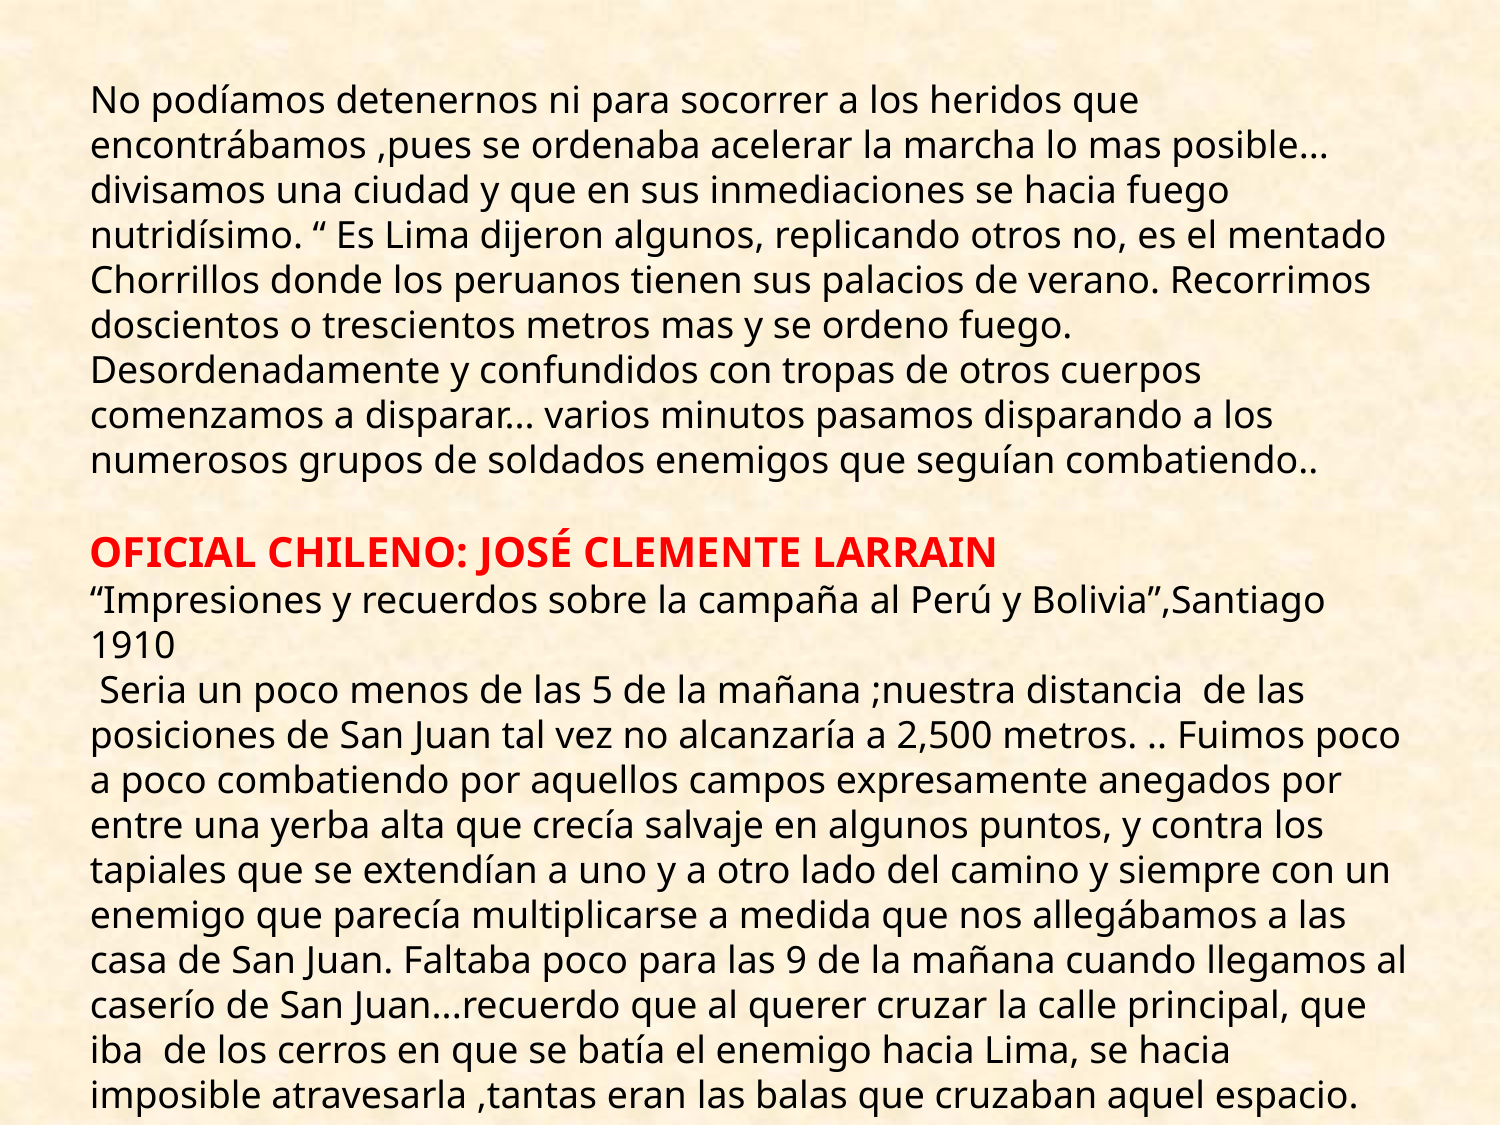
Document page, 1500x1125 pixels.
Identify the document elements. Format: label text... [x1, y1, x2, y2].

picture [0, 0, 1500, 1125]
text_box No podíamos detenernos ni para socorrer a los heridos que encontrábamos ,pues se ordenaba acelerar la marcha lo mas posible... divisamos una ciudad y que en sus inmediaciones se hacia fuego nutridísimo. “ Es Lima dijeron algunos, replicando otros no, es el mentado Chorrillos donde los peruanos tienen sus palacios de verano. Recorrimos doscientos o trescientos metros mas y se ordeno fuego. Desordenadamente y confundidos con tropas de otros cuerpos comenzamos a disparar... varios minutos pasamos disparando a los numerosos grupos de soldados enemigos que seguían combatiendo.. OFICIAL CHILENO: JOSÉ CLEMENTE LARRAIN “Impresiones y recuerdos sobre la campaña al Perú y Bolivia”,Santiago 1910 Seria un poco menos de las 5 de la mañana ;nuestra distancia de las posiciones de San Juan tal vez no alcanzaría a 2,500 metros. .. Fuimos poco a poco combatiendo por aquellos campos expresamente anegados por entre una yerba alta que crecía salvaje en algunos puntos, y contra los tapiales que se extendían a uno y a otro lado del camino y siempre con un enemigo que parecía multiplicarse a medida que nos allegábamos a las casa de San Juan. Faltaba poco para las 9 de la mañana cuando llegamos al caserío de San Juan...recuerdo que al querer cruzar la calle principal, que iba de los cerros en que se batía el enemigo hacia Lima, se hacia imposible atravesarla ,tantas eran las balas que cruzaban aquel espacio. [74, 68, 1425, 1125]
